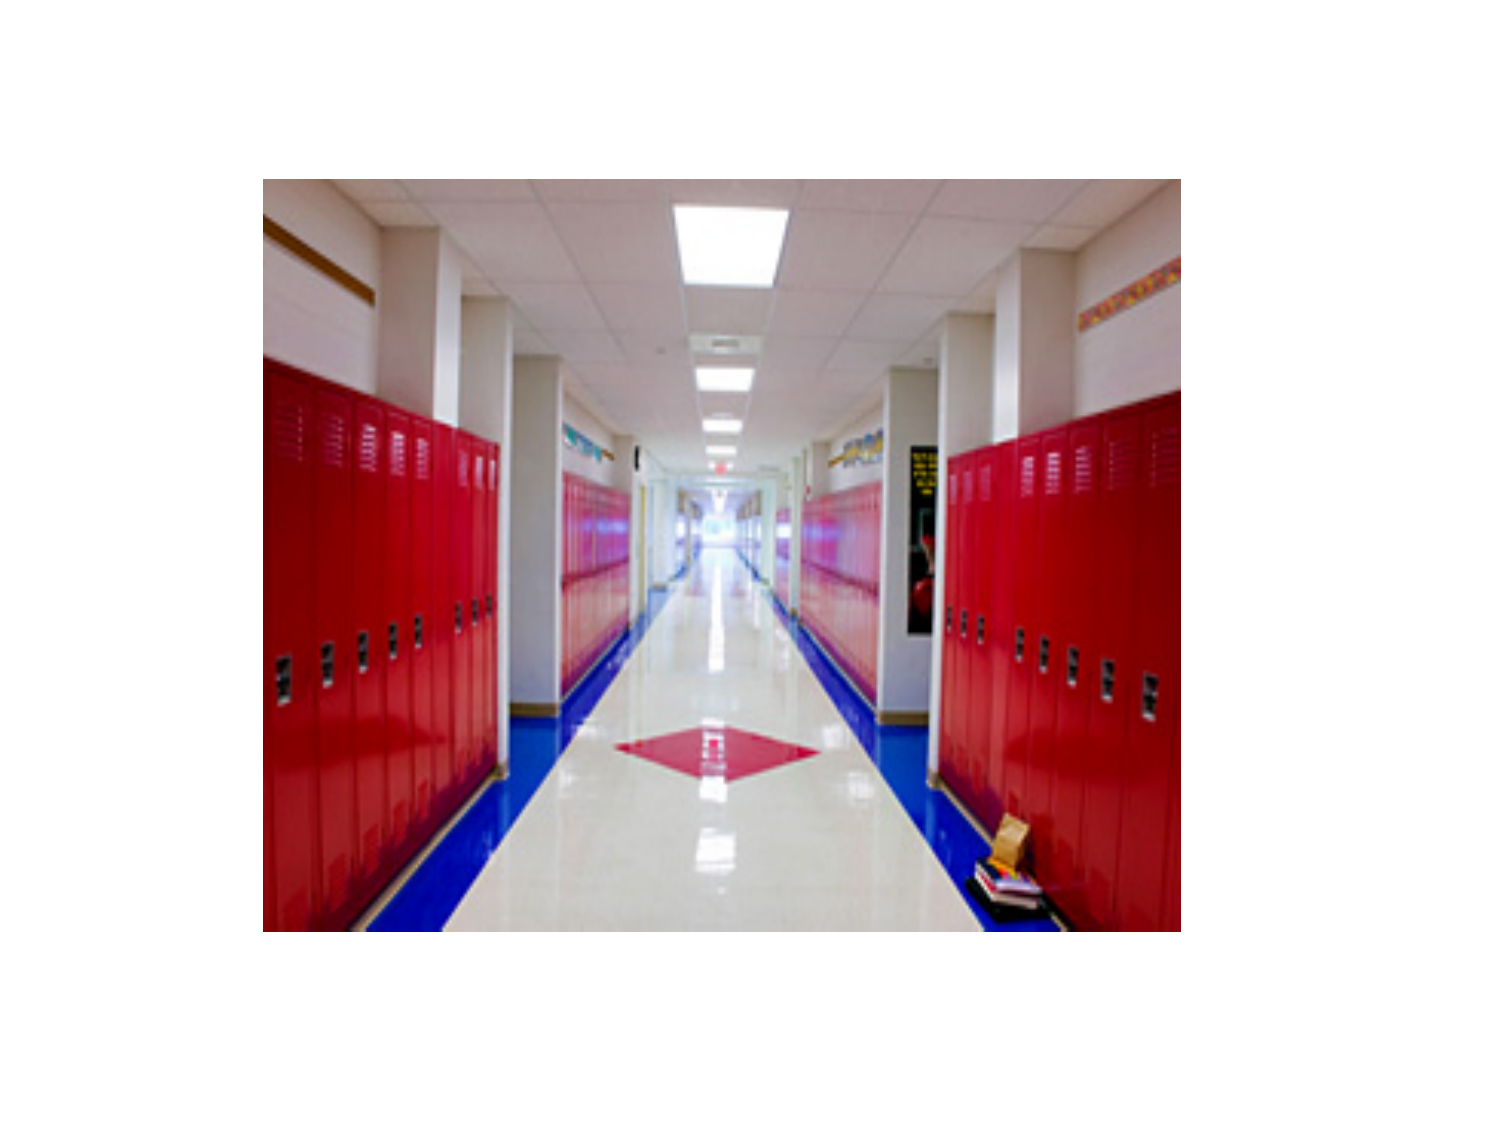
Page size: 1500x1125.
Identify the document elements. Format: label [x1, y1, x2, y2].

picture [263, 179, 1181, 933]
